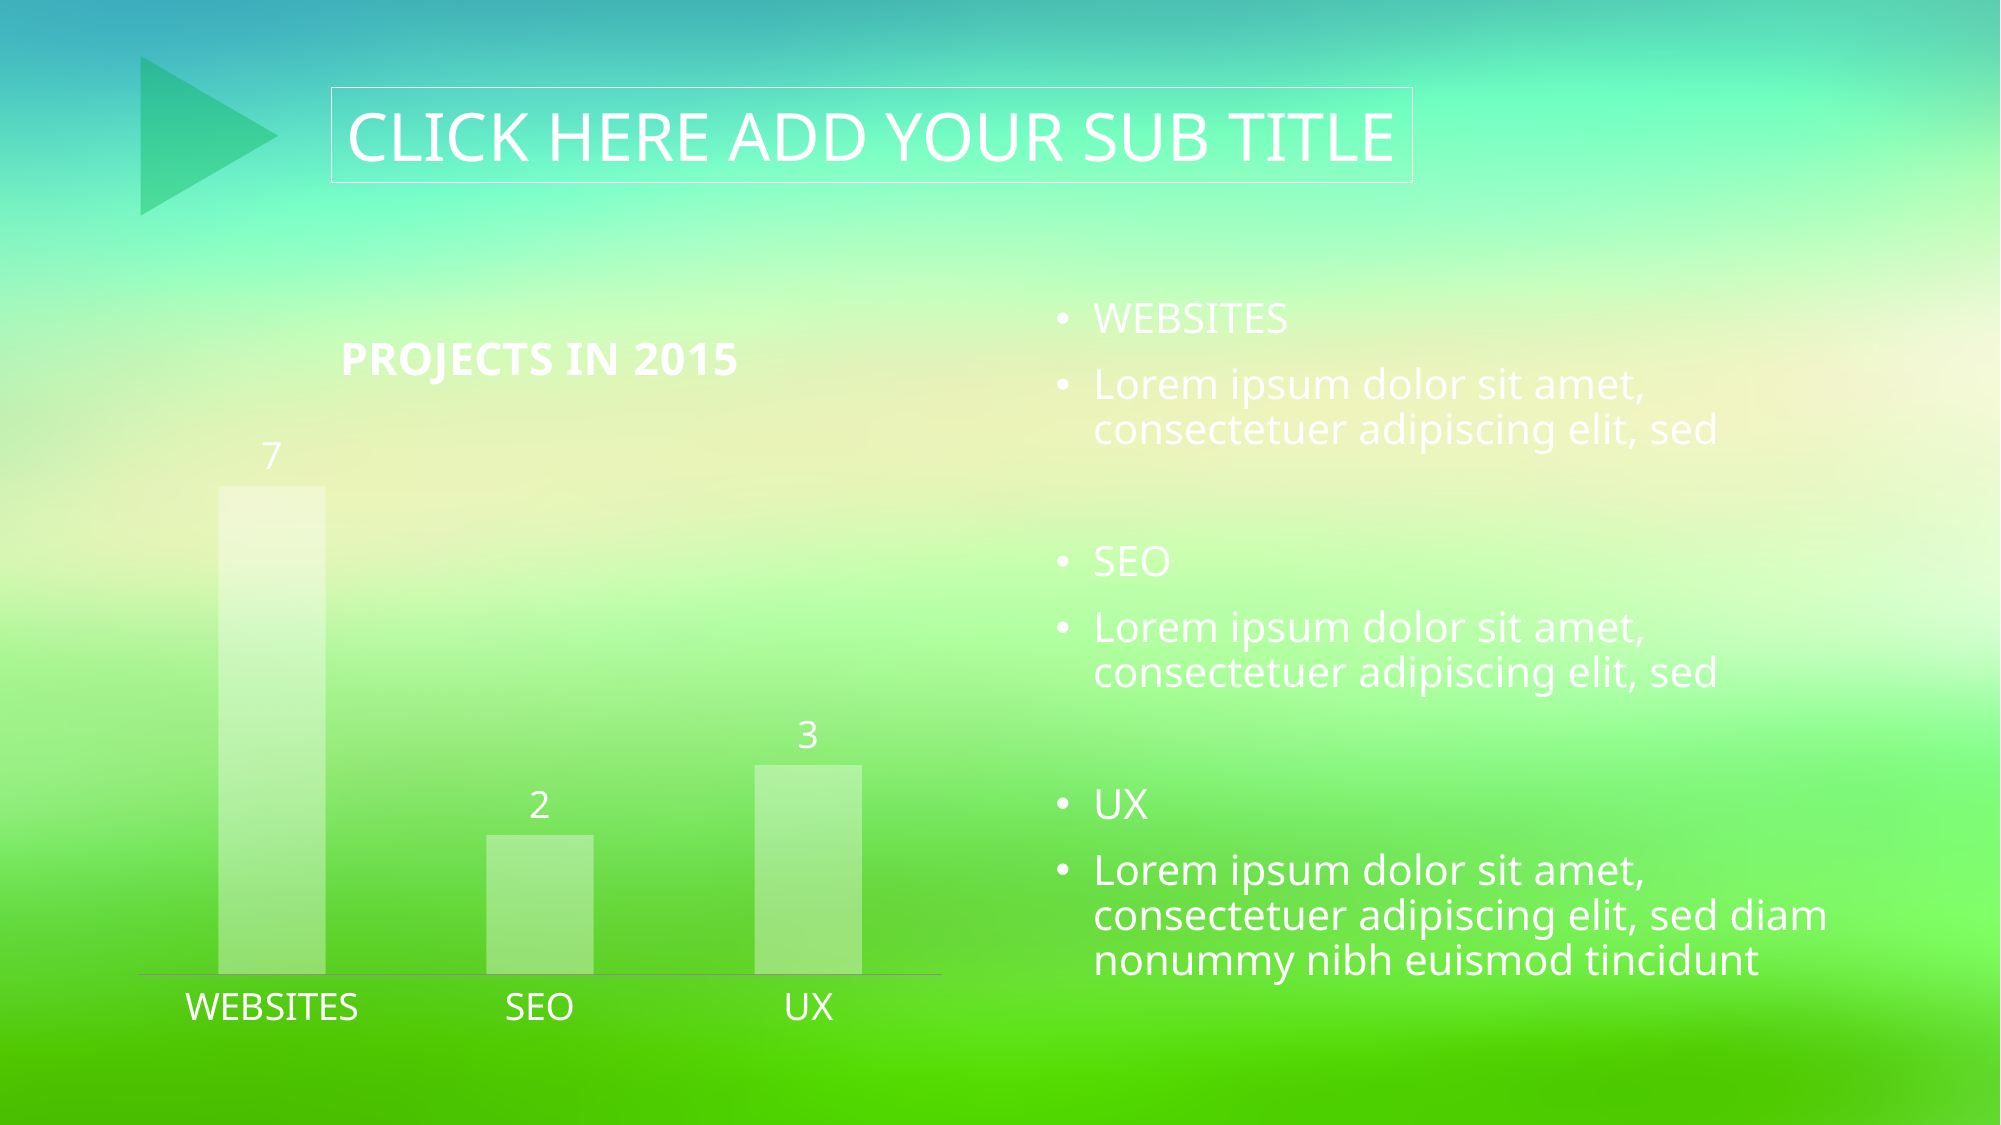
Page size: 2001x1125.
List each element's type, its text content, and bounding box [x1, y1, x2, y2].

text_box [139, 54, 281, 218]
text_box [121, 290, 1879, 1047]
text_box CLICK HERE ADD YOUR SUB TITLE [331, 87, 1413, 183]
picture [0, 0, 2000, 1125]
